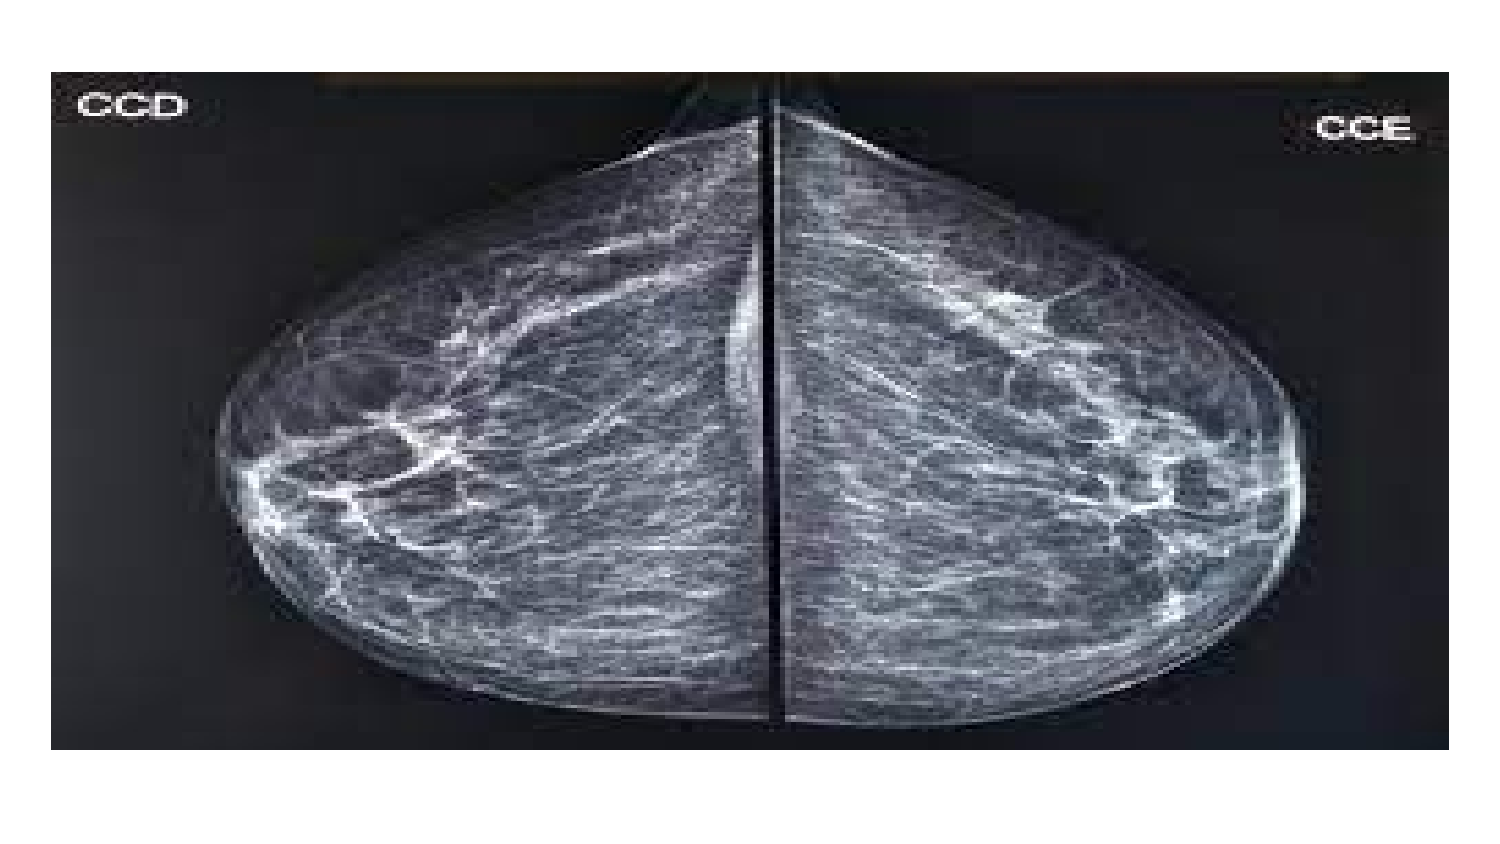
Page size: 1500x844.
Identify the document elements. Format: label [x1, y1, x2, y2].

picture [50, 72, 1450, 750]
